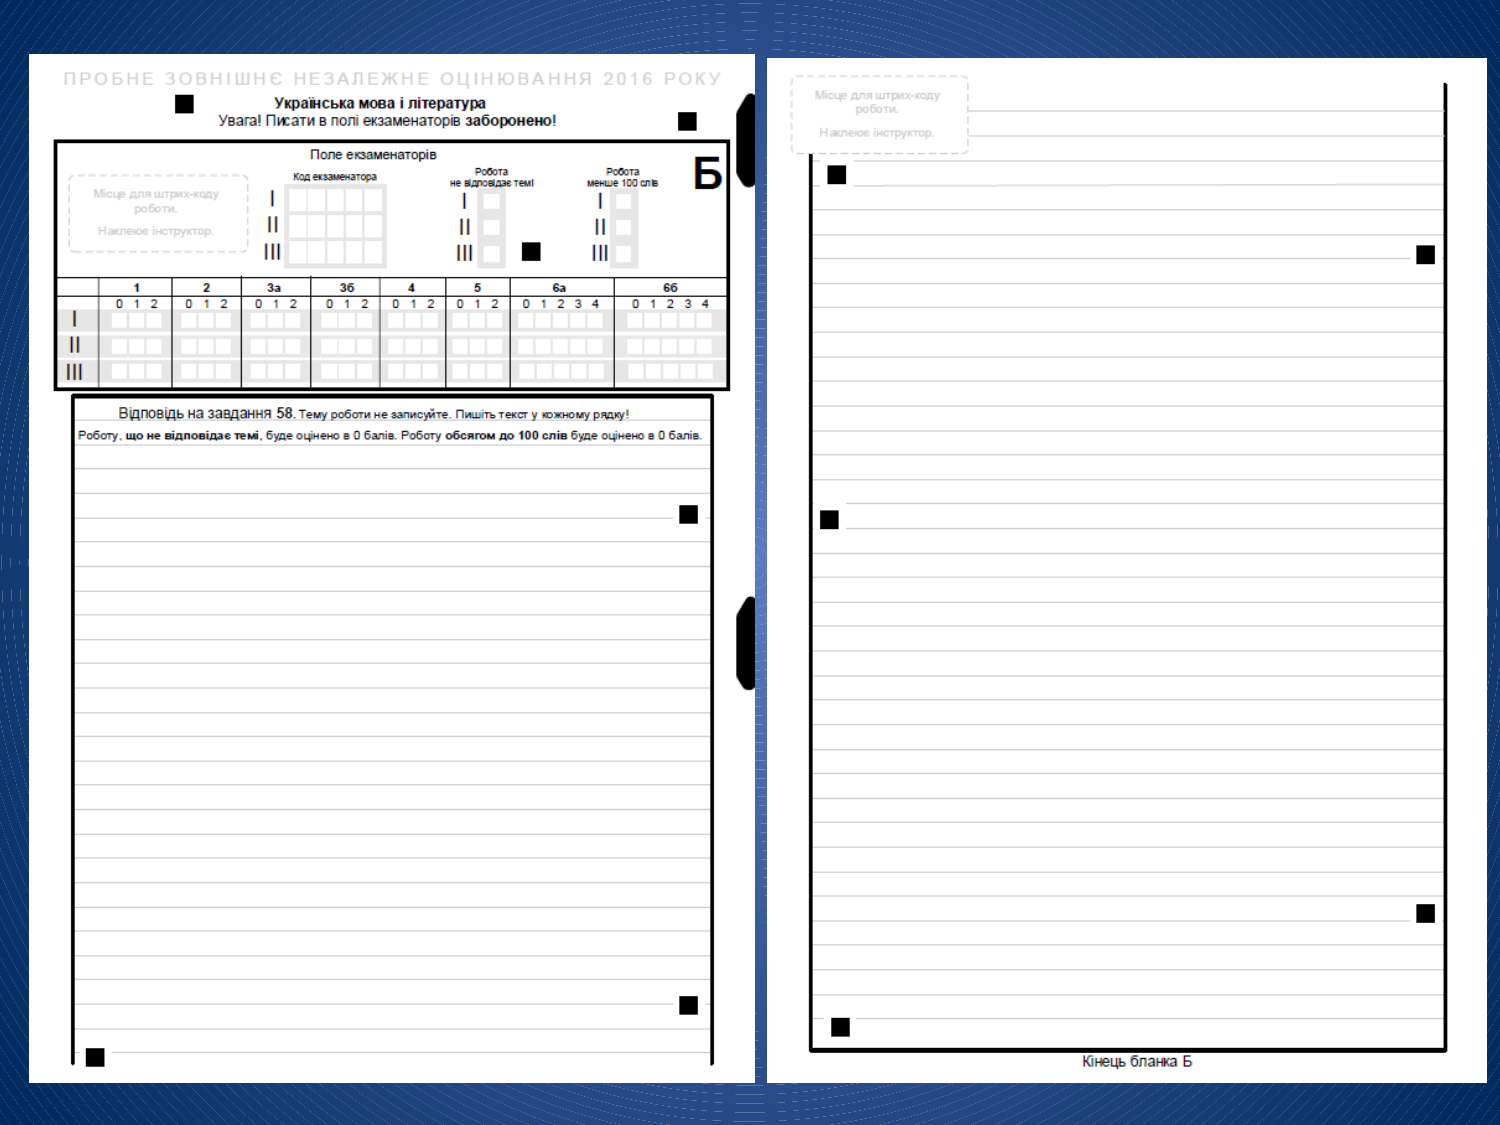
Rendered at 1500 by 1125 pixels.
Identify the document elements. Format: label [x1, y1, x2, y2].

picture [767, 57, 1487, 1083]
picture [29, 54, 756, 1083]
